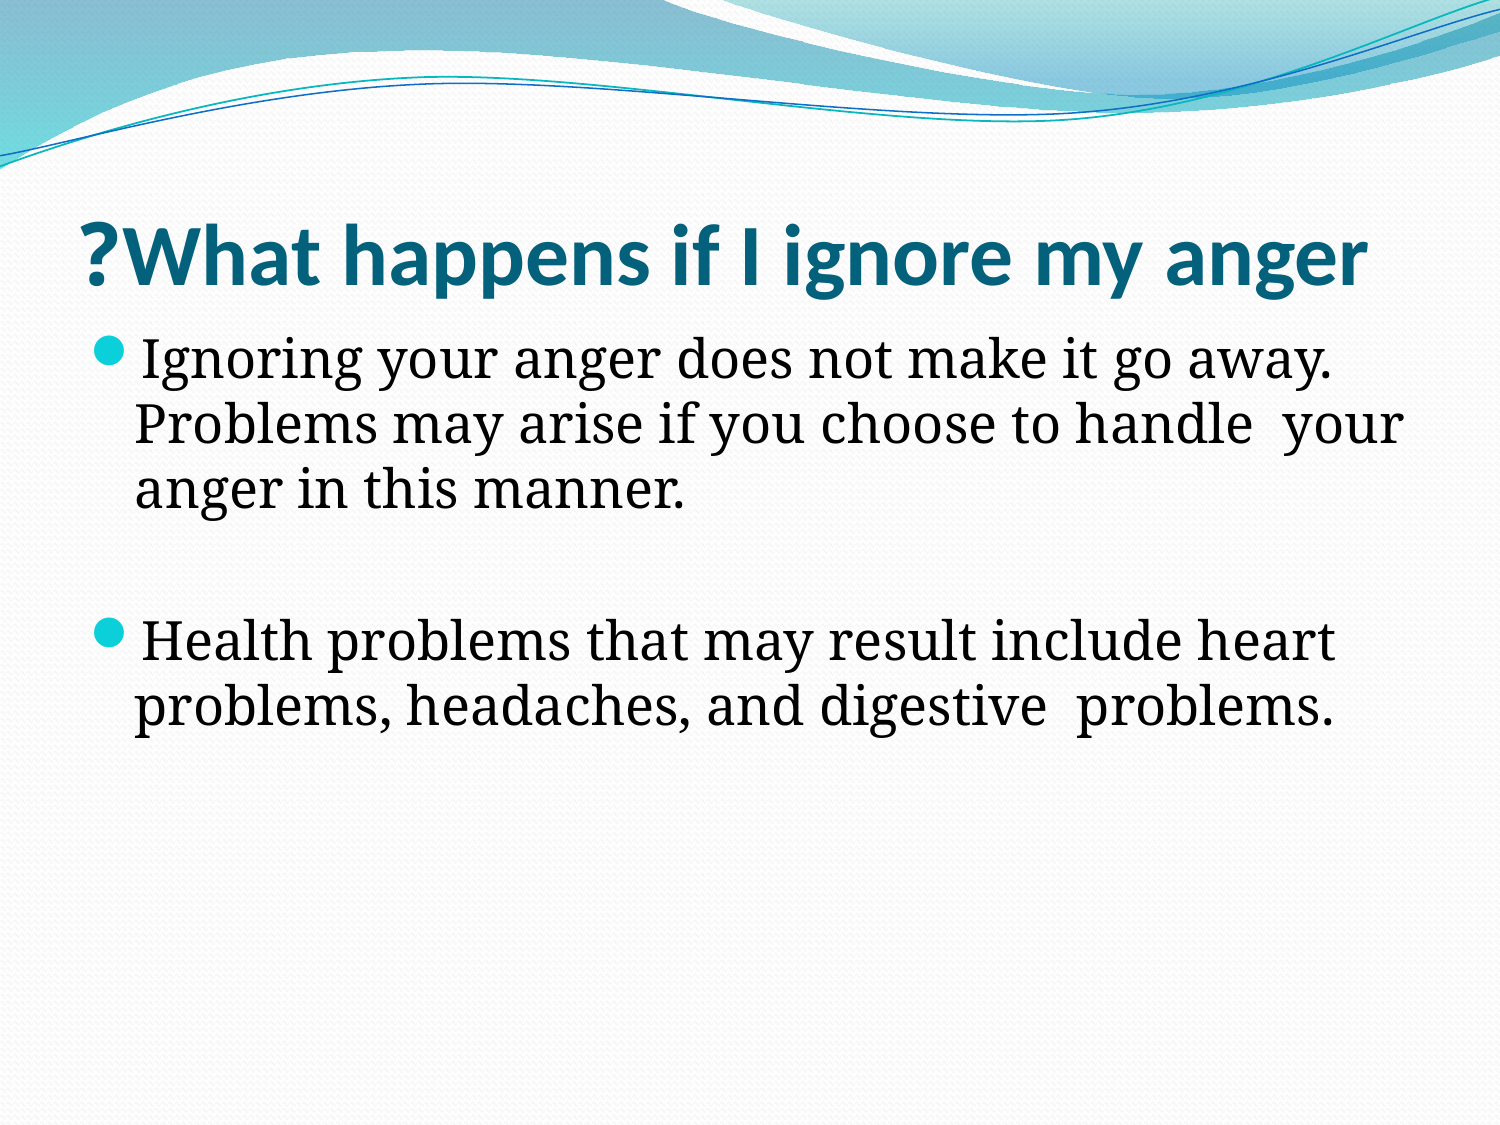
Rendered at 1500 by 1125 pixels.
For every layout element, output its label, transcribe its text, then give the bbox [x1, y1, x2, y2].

list Ignoring your anger does not make it go away. Problems may arise if you choose to handle your anger in this manner. Health problems that may result include heart problems, headaches, and digestive problems. [75, 317, 1425, 1038]
title What happens if I ignore my anger? [75, 115, 1425, 303]
